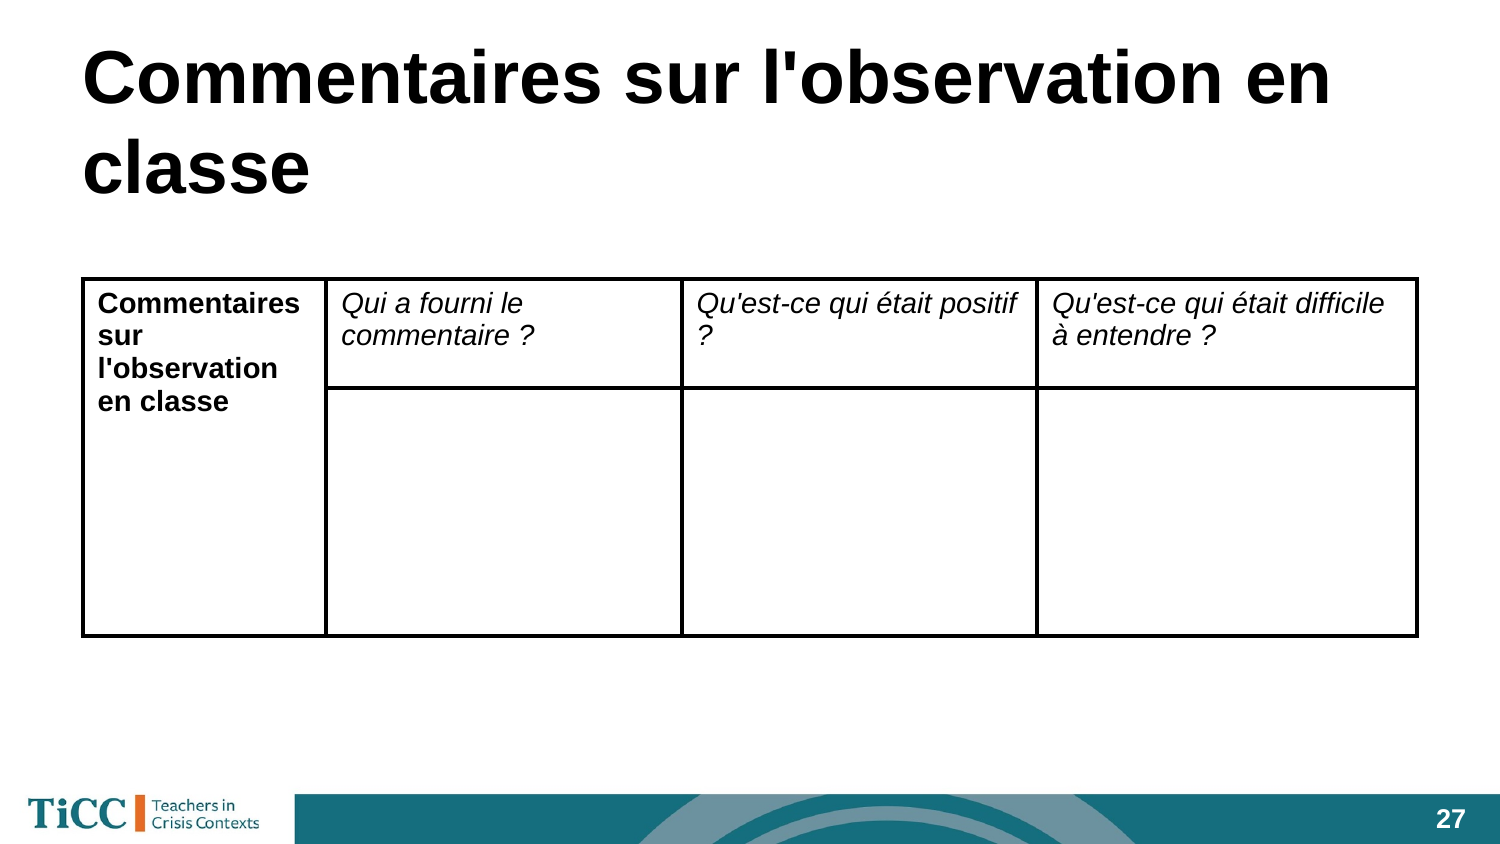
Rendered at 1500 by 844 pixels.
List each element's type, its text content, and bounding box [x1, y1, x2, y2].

table_header Qu'est-ce qui était positif ? [684, 281, 1035, 386]
table_cell [684, 390, 1035, 634]
slide_number ‹#› [1390, 785, 1481, 844]
table_header Commentaires sur l'observation en classe [85, 281, 324, 634]
table_cell [1039, 390, 1415, 634]
table_header Qu'est-ce qui était difficile à entendre ? [1039, 281, 1415, 386]
title Commentaires sur l'observation en classe [67, 36, 1418, 224]
picture [0, 0, 1500, 844]
table_header Qui a fourni le commentaire ? [328, 281, 680, 386]
table_cell [328, 390, 680, 634]
